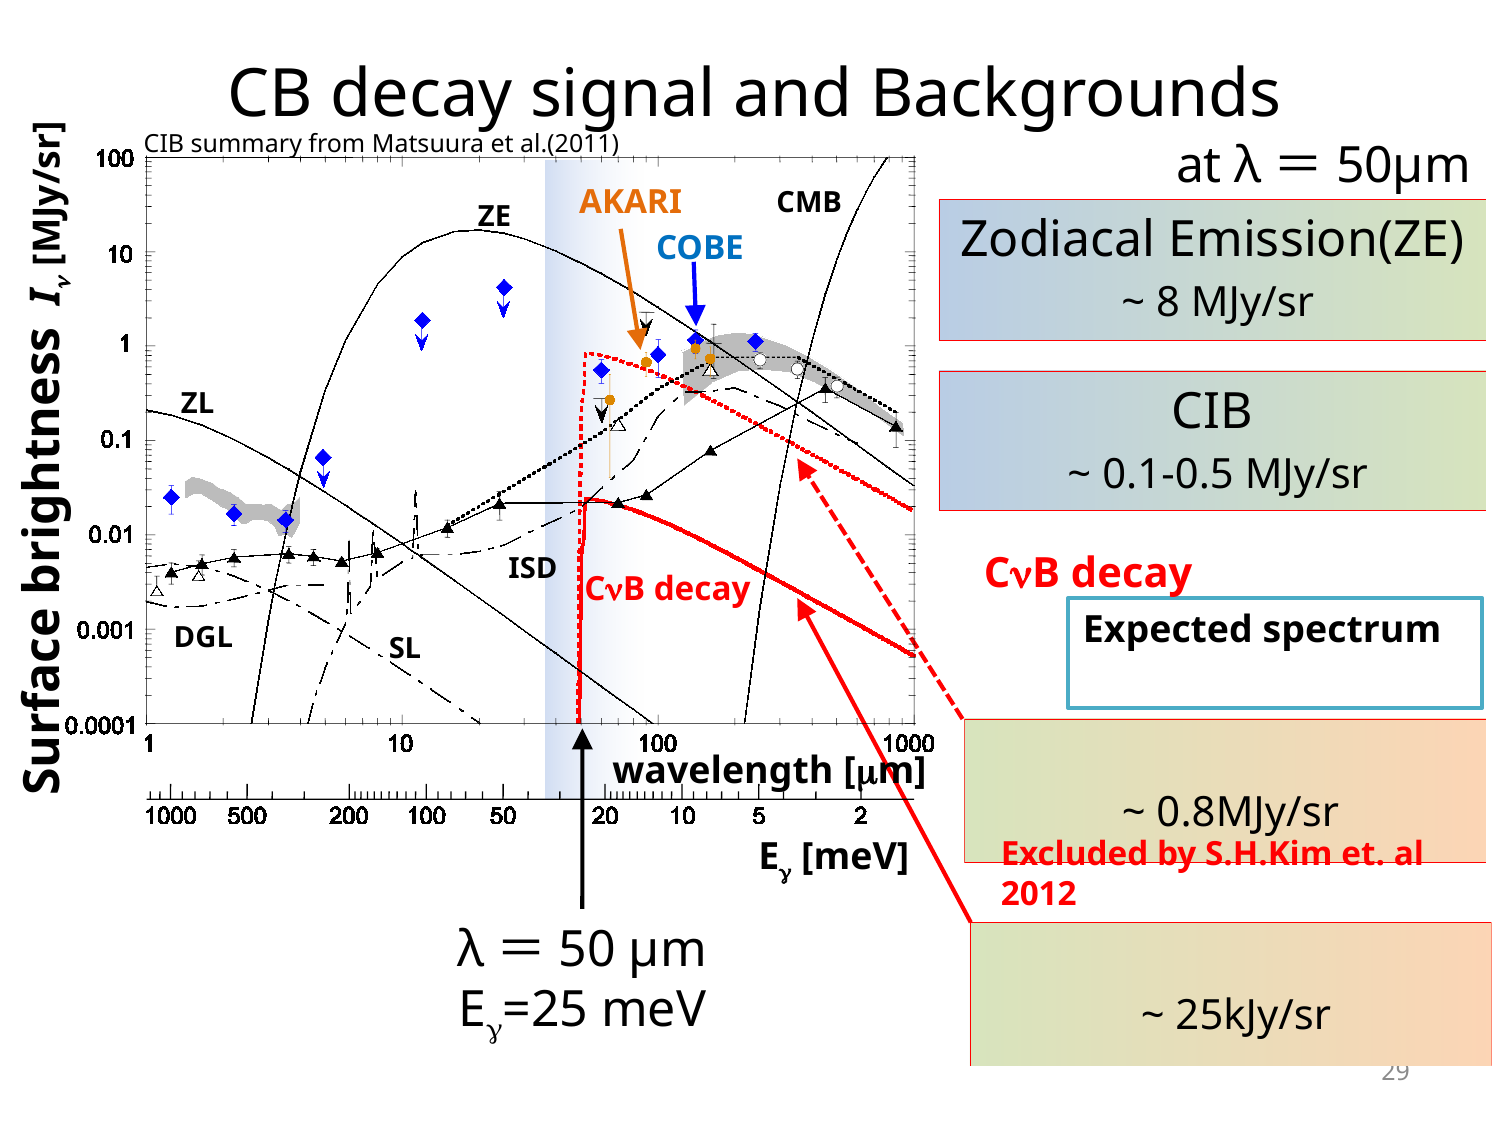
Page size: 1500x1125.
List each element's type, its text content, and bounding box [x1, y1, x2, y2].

text_box E [meV] [743, 832, 925, 891]
text_box at λ＝50μm [1161, 125, 1488, 201]
text_box Excluded by S.H.Kim et. al 2012 [986, 825, 1500, 920]
text_box Surface brightness I [MJy/sr] [2, 106, 83, 811]
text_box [65, 149, 935, 825]
text_box λ＝50 μm E=25 meV [419, 908, 746, 1052]
text_box CIB summary from Matsuura et al.(2011) [128, 120, 635, 147]
slide_number 29 [1074, 1066, 1425, 1103]
text_box CB decay [969, 538, 1208, 604]
